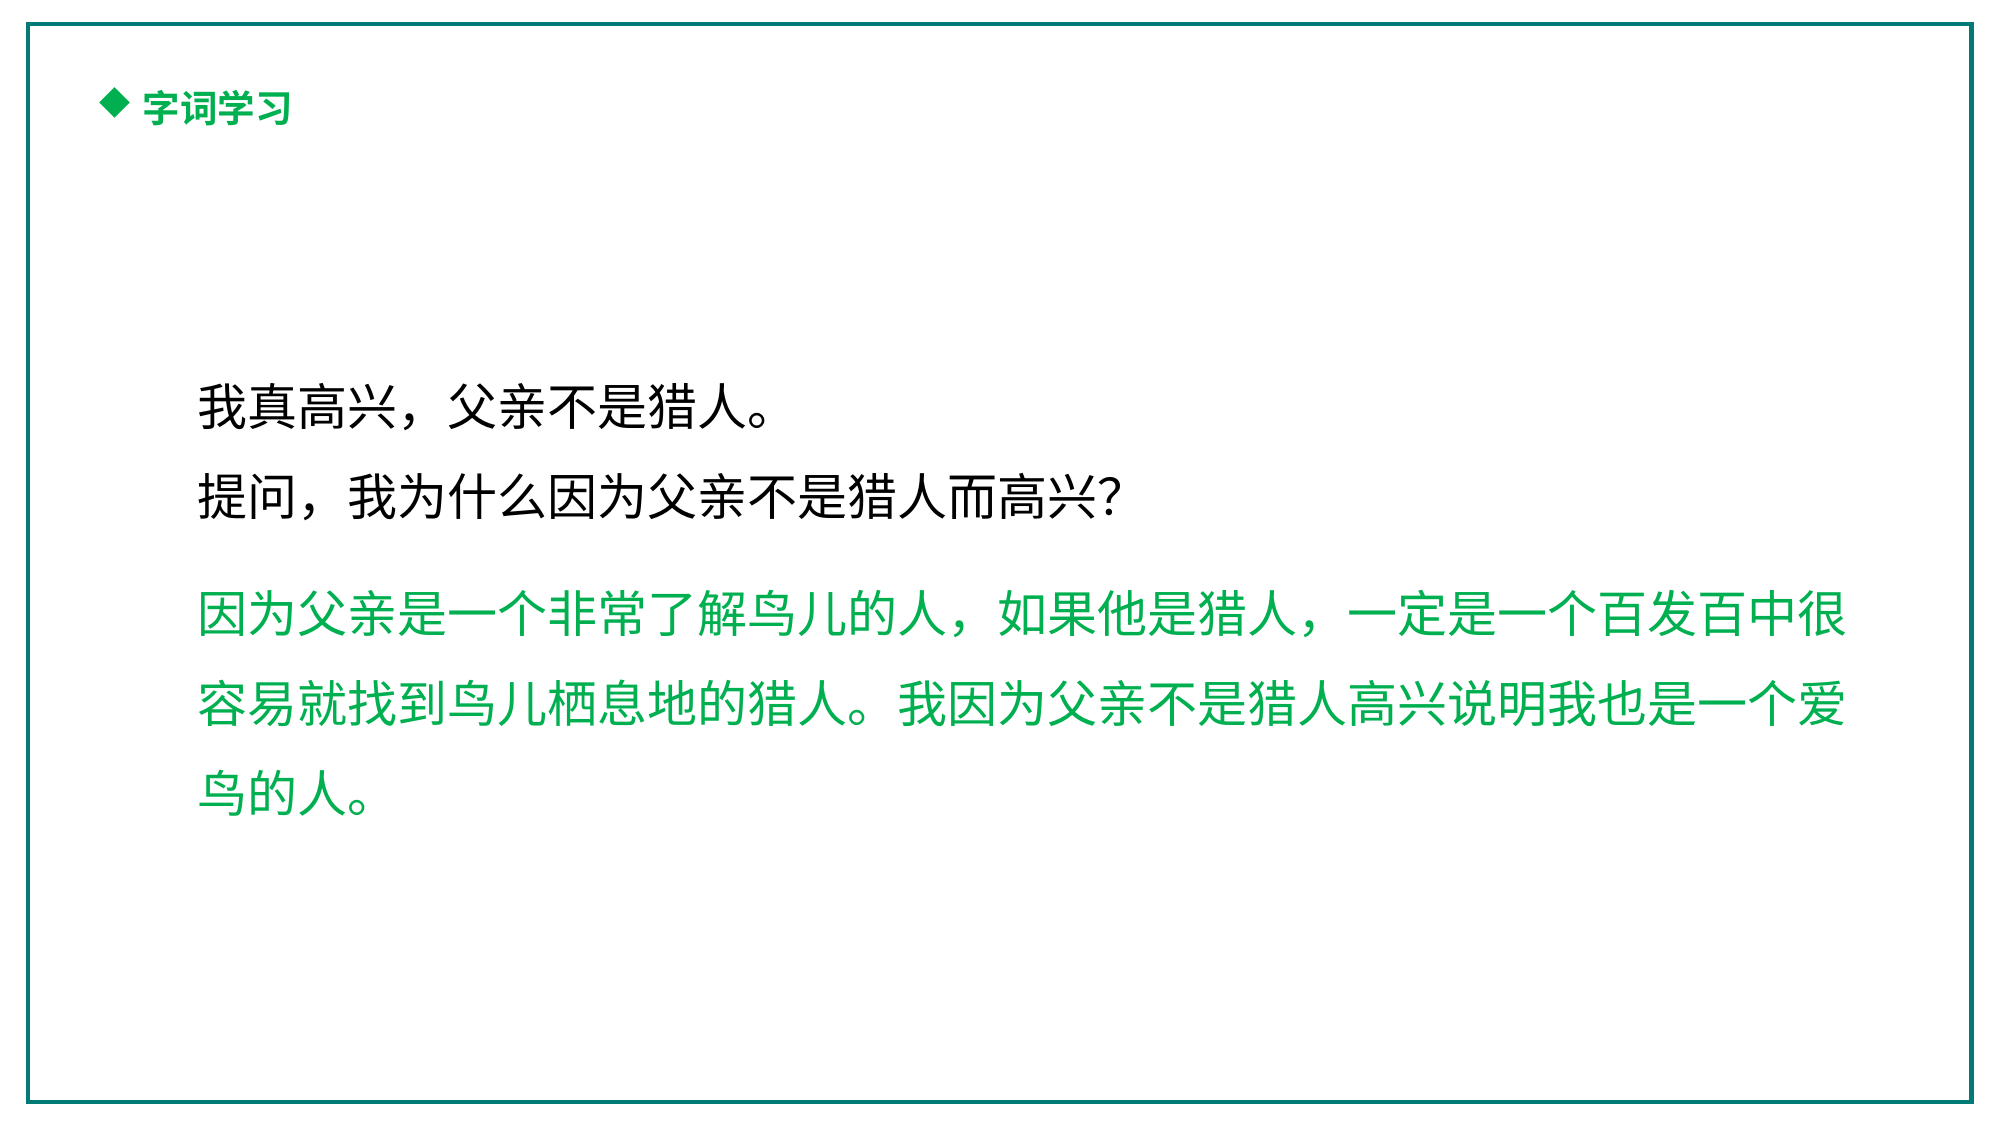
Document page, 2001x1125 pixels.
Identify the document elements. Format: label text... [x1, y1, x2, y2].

text_box 字词学习 [81, 77, 562, 137]
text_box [182, 318, 1924, 833]
